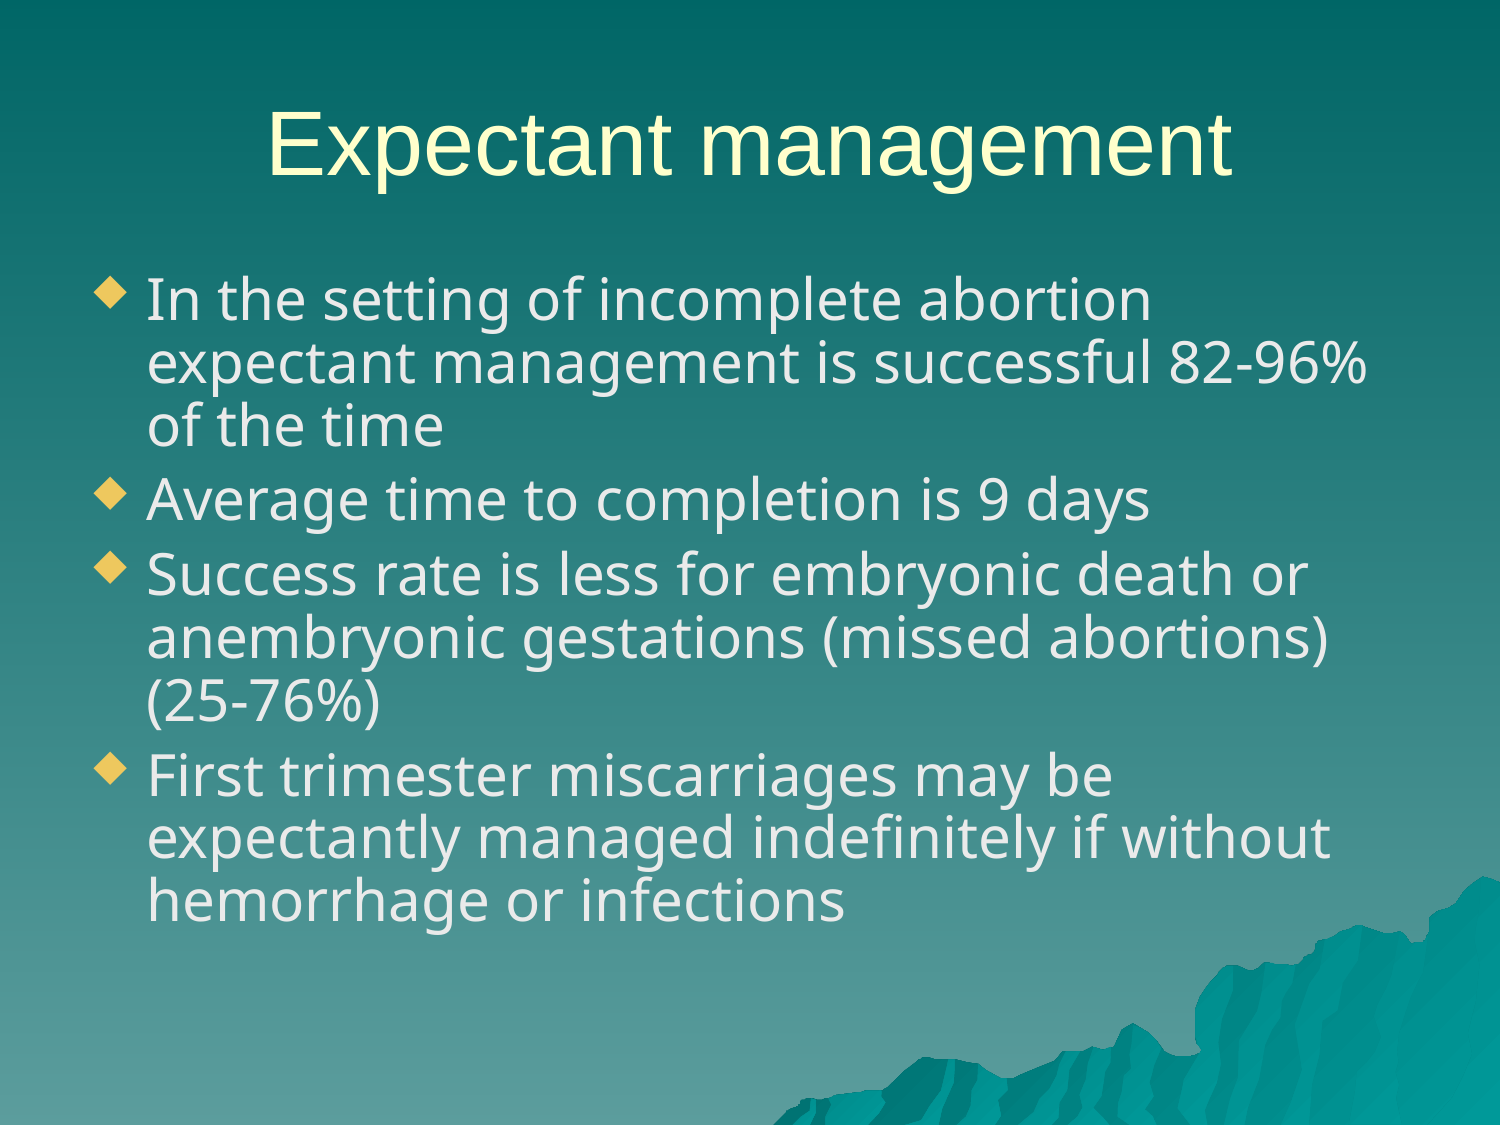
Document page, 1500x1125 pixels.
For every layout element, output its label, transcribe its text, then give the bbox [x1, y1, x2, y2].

list In the setting of incomplete abortion expectant management is successful 82-96% of the time Average time to completion is 9 days Success rate is less for embryonic death or anembryonic gestations (missed abortions) (25-76%) First trimester miscarriages may be expectantly managed indefinitely if without hemorrhage or infections [74, 262, 1426, 1006]
title Expectant management [74, 45, 1426, 233]
